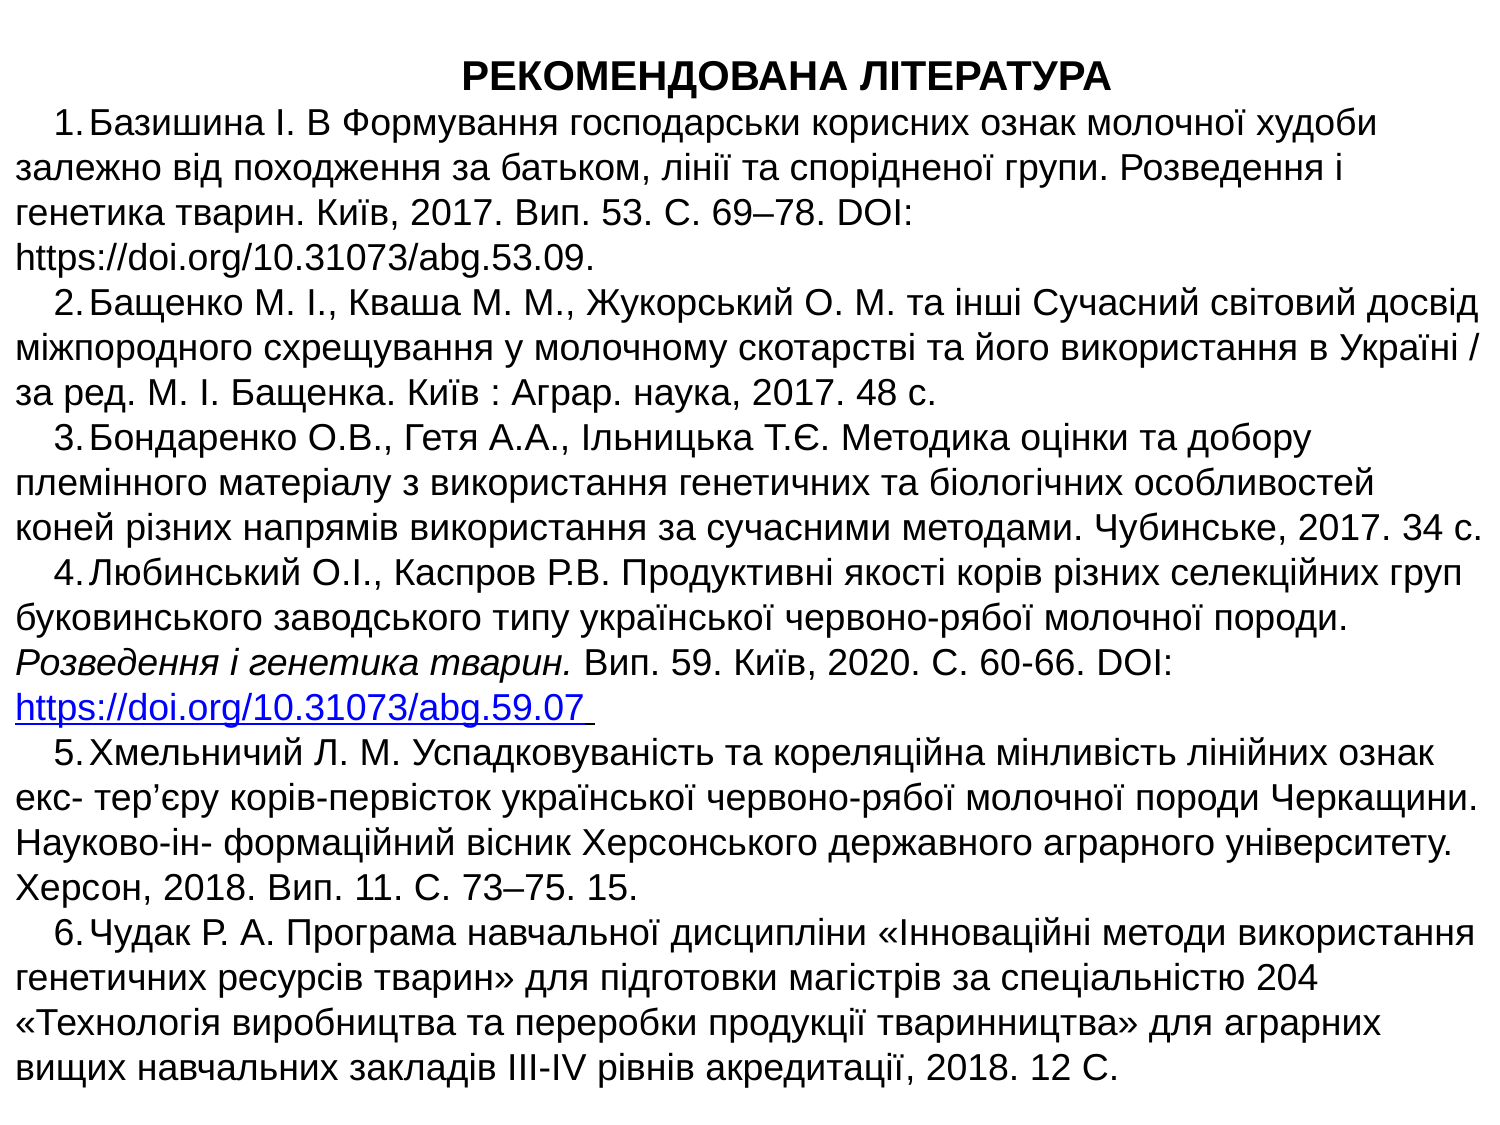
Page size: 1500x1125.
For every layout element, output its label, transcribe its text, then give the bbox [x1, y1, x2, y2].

text_box РЕКОМЕНДОВАНА ЛІТЕРАТУРА Базишина І. В Формування господарськи корисних ознак молочної худоби залежно від походження за батьком, лінії та спорідненої групи. Розведення і генетика тварин. Київ, 2017. Вип. 53. С. 69–78. DOI: https://doi.org/10.31073/abg.53.09. Бащенко М. І., Кваша М. М., Жукорський О. М. та інші Сучасний світовий досвід міжпородного схрещування у молочному скотарстві та його використання в Україні / за ред. М. І. Бащенка. Київ : Аграр. наука, 2017. 48 с. Бондаренко О.В., Гетя А.А., Ільницька Т.Є. Методика оцінки та добору племінного матеріалу з використання генетичних та біологічних особливостей коней різних напрямів використання за сучасними методами. Чубинське, 2017. 34 с. Любинський О.І., Каспров Р.В. Продуктивні якості корів різних селекційних груп буковинського заводського типу української червоно-рябої молочної породи. Розведення і генетика тварин. Вип. 59. Київ, 2020. С. 60-66. DOI: https://doi.org/10.31073/abg.59.07 Хмельничий Л. М. Успадковуваність та кореляційна мінливість лінійних ознак екс- тер’єру корів-первісток української червоно-рябої молочної породи Черкащини. Науково-ін- формаційний вісник Херсонського державного аграрного університету. Херсон, 2018. Вип. 11. С. 73–75. 15. Чудак Р. А. Програма навчальної дисципліни «Інноваційні методи використання генетичних ресурсів тварин» для підготовки магістрів за спеціальністю 204 «Технологія виробництва та переробки продукції тваринництва» для аграрних вищих навчальних закладів ІІІ-ІV рівнів акредитації, 2018. 12 С. [0, 5, 1500, 1125]
